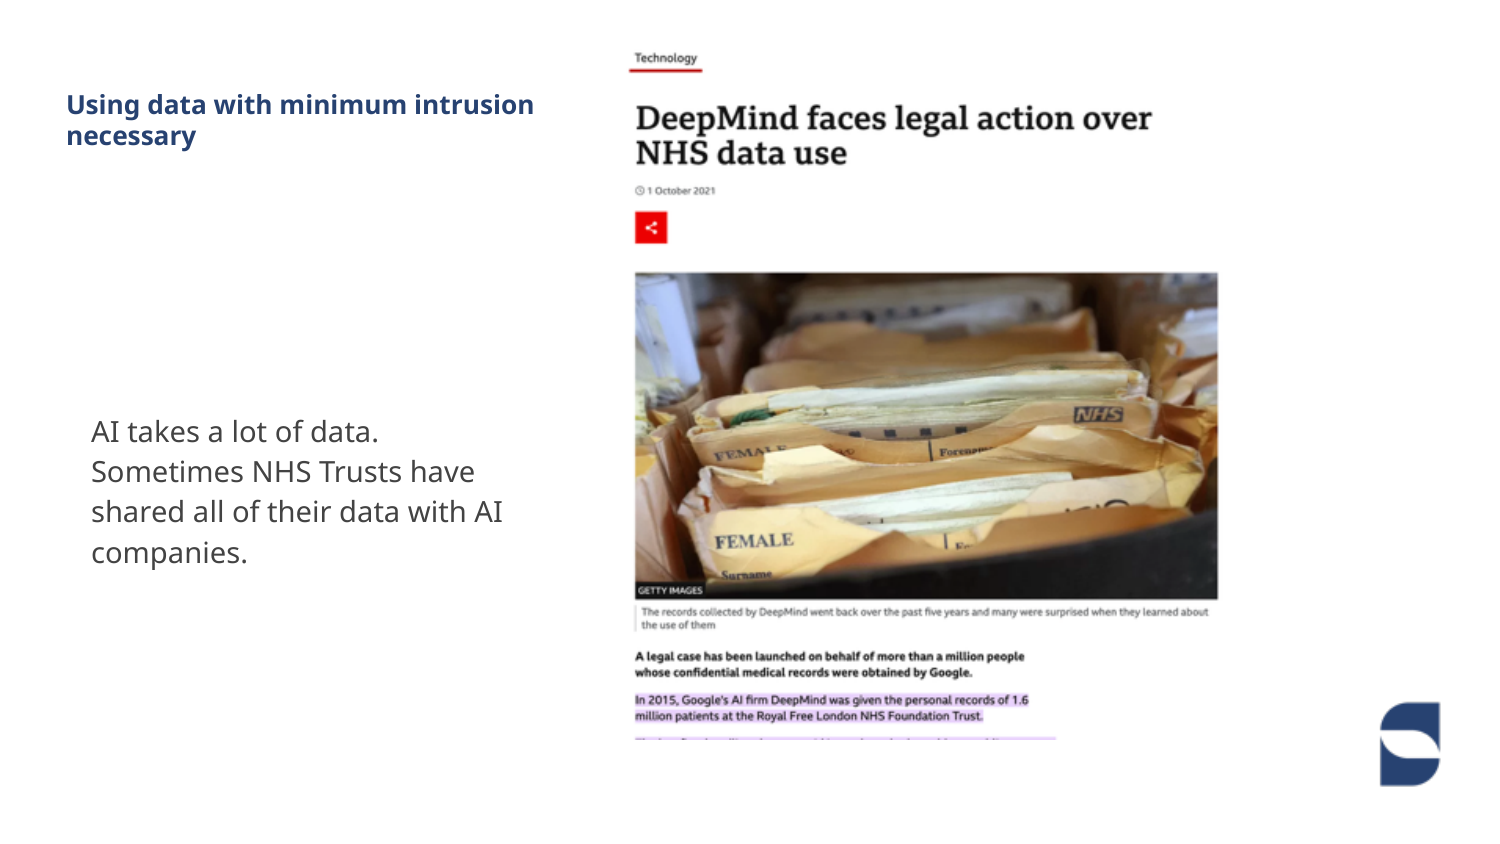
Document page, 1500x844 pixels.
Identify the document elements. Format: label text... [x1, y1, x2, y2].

picture [626, 45, 1277, 741]
title Using data with minimum intrusion necessary [51, 72, 580, 167]
picture [1363, 685, 1458, 804]
text_box AI takes a lot of data. Sometimes NHS Trusts have shared all of their data with AI companies. [51, 392, 549, 750]
